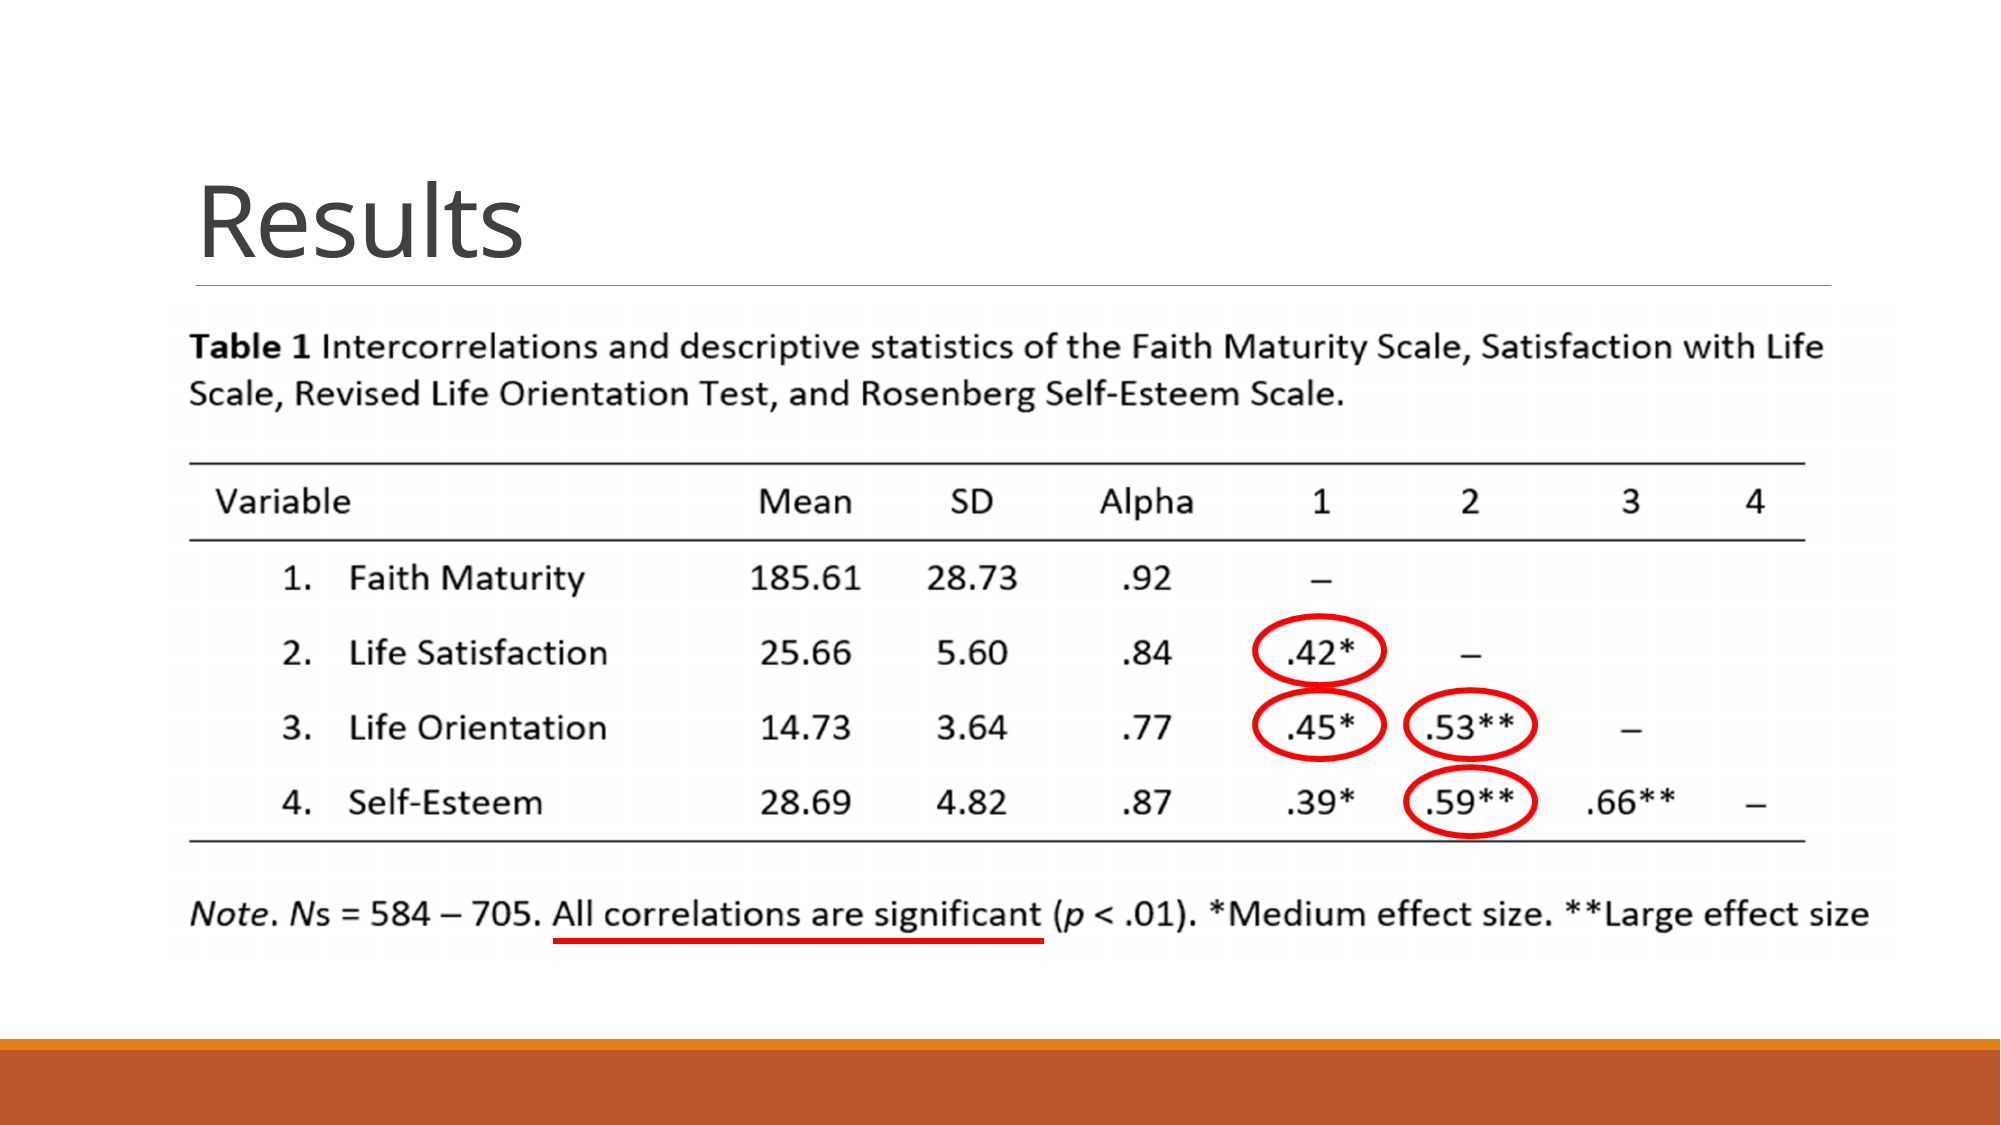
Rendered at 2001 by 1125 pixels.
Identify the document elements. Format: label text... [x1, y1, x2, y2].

picture [162, 298, 1896, 956]
title Results [180, 47, 1830, 285]
